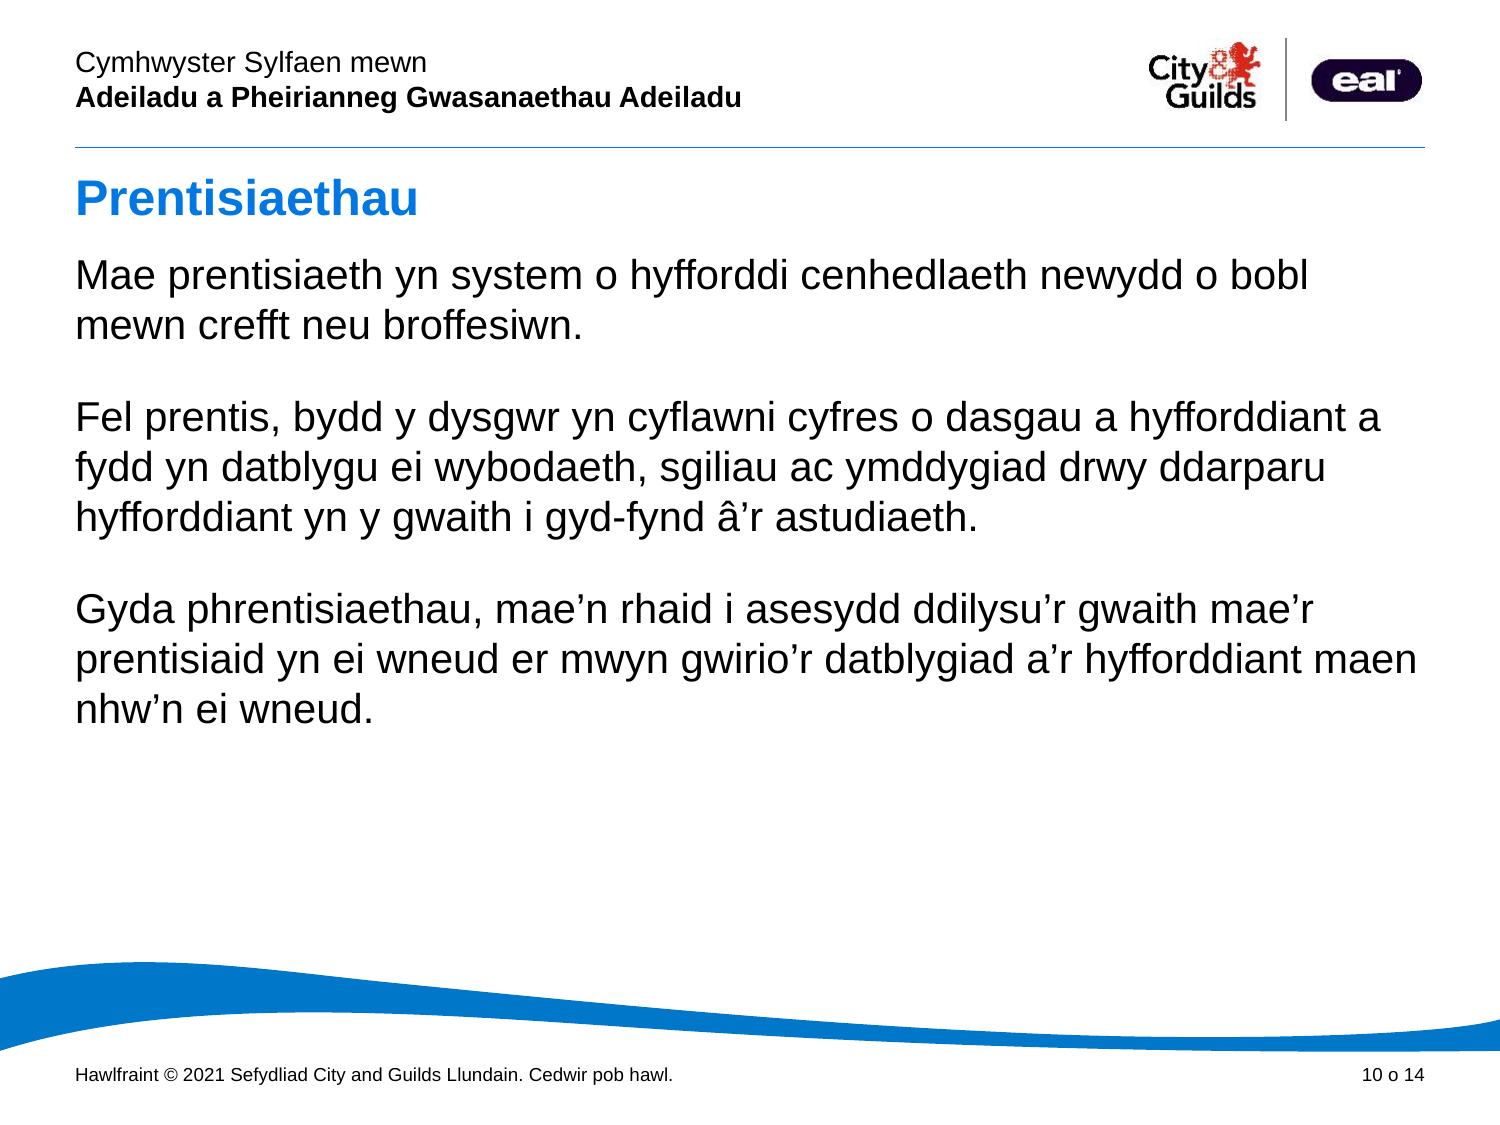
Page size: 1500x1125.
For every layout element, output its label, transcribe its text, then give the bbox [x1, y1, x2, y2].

title Prentisiaethau [74, 165, 1426, 229]
picture [1149, 38, 1422, 121]
list Mae prentisiaeth yn system o hyfforddi cenhedlaeth newydd o bobl mewn crefft neu broffesiwn. Fel prentis, bydd y dysgwr yn cyflawni cyfres o dasgau a hyfforddiant a fydd yn datblygu ei wybodaeth, sgiliau ac ymddygiad drwy ddarparu hyfforddiant yn y gwaith i gyd-fynd â’r astudiaeth. Gyda phrentisiaethau, mae’n rhaid i asesydd ddilysu’r gwaith mae’r prentisiaid yn ei wneud er mwyn gwirio’r datblygiad a’r hyfforddiant maen nhw’n ei wneud. [74, 247, 1426, 946]
